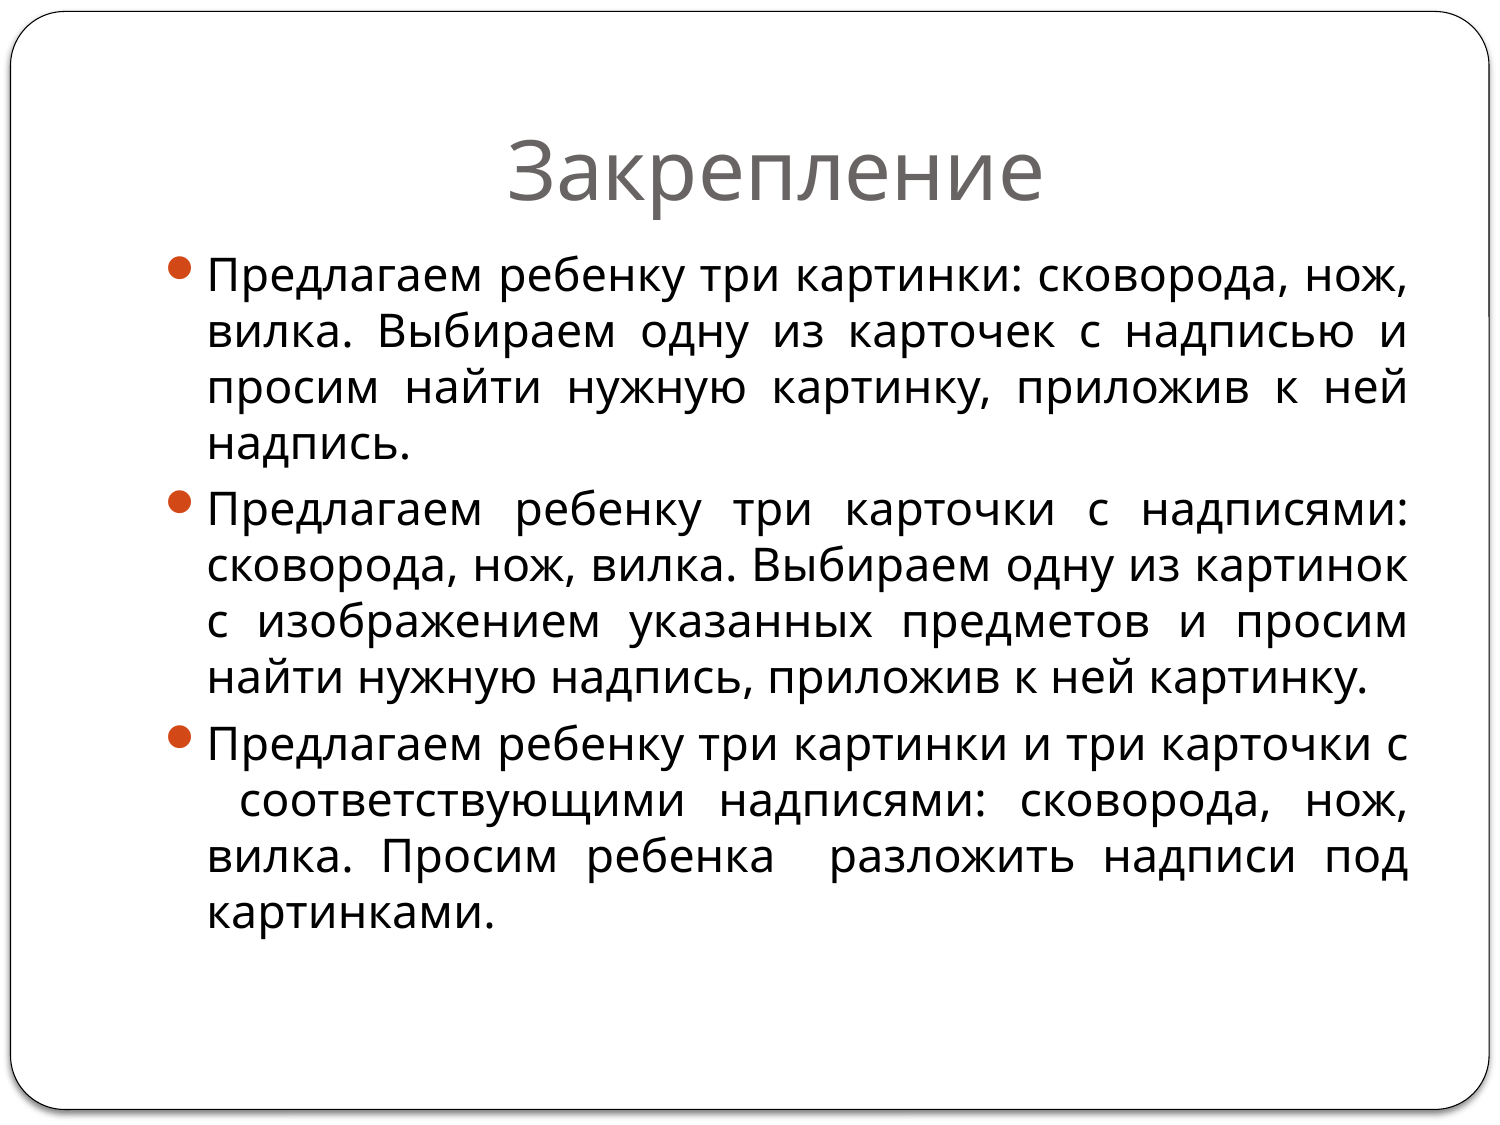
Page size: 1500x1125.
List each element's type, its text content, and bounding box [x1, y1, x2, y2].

list Предлагаем ребенку три картинки: сковорода, нож, вилка. Выбираем одну из карточек с надписью и просим найти нужную картинку, приложив к ней надпись. Предлагаем ребенку три карточки с надписями: сковорода, нож, вилка. Выбираем одну из картинок с изображением указанных предметов и просим найти нужную надпись, приложив к ней картинку. Предлагаем ребенку три картинки и три карточки с соответствующими надписями: сковорода, нож, вилка. Просим ребенка разложить надписи под картинками. [150, 237, 1425, 988]
title Закрепление [150, 45, 1425, 233]
